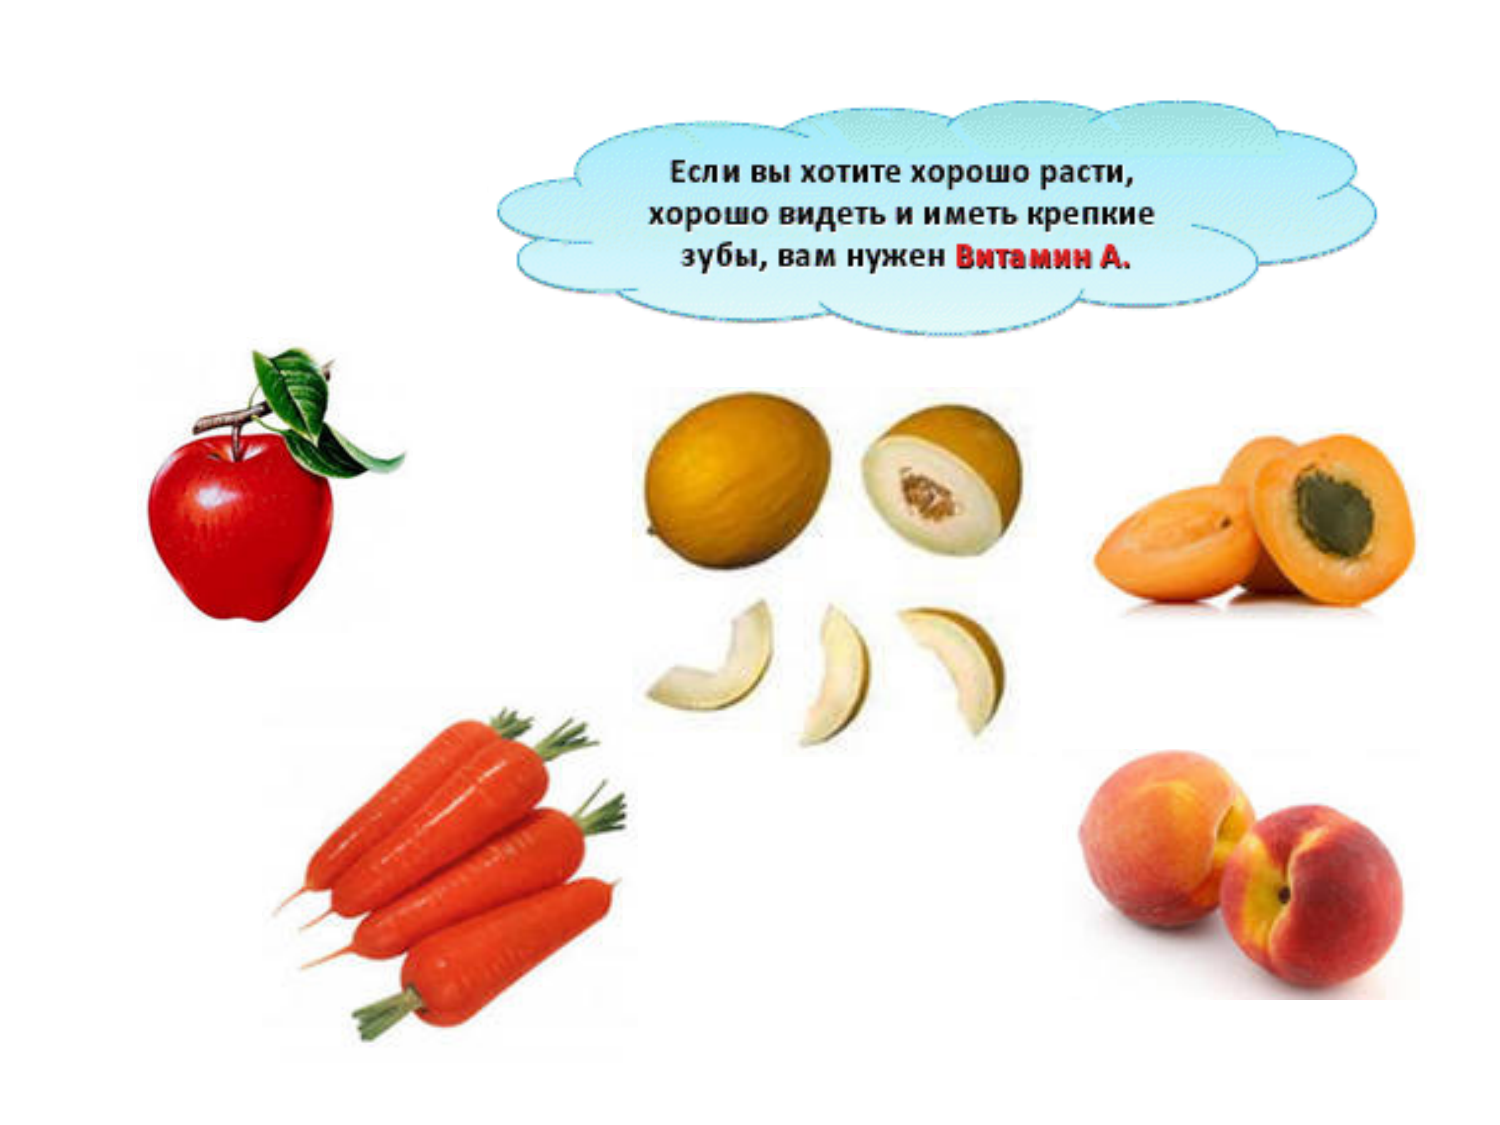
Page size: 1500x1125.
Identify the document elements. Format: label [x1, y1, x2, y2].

picture [137, 337, 413, 633]
list [487, 62, 1417, 363]
picture [1063, 362, 1465, 638]
picture [262, 387, 1038, 1063]
picture [1062, 749, 1420, 1001]
